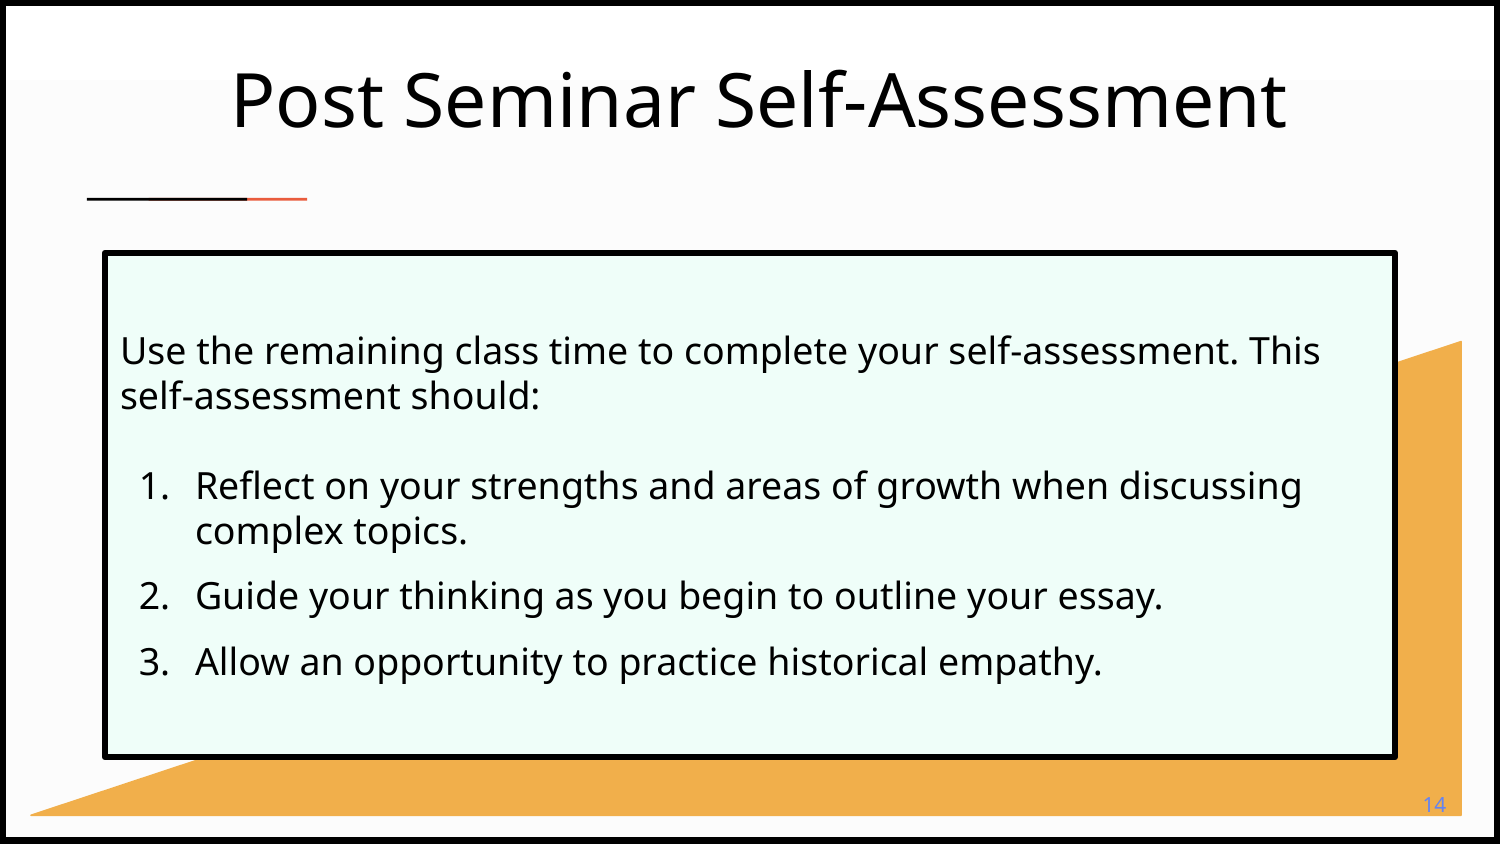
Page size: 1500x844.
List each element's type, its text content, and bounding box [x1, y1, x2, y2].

text_box [0, 0, 1500, 844]
text_box Use the remaining class time to complete your self-assessment. This self-assessment should: Reflect on your strengths and areas of growth when discussing complex topics. Guide your thinking as you begin to outline your essay. Allow an opportunity to practice historical empathy. [105, 252, 1395, 758]
text_box [30, 341, 1462, 816]
text_box Post Seminar Self-Assessment [107, 37, 1412, 194]
slide_number ‹#› [1371, 787, 1462, 825]
